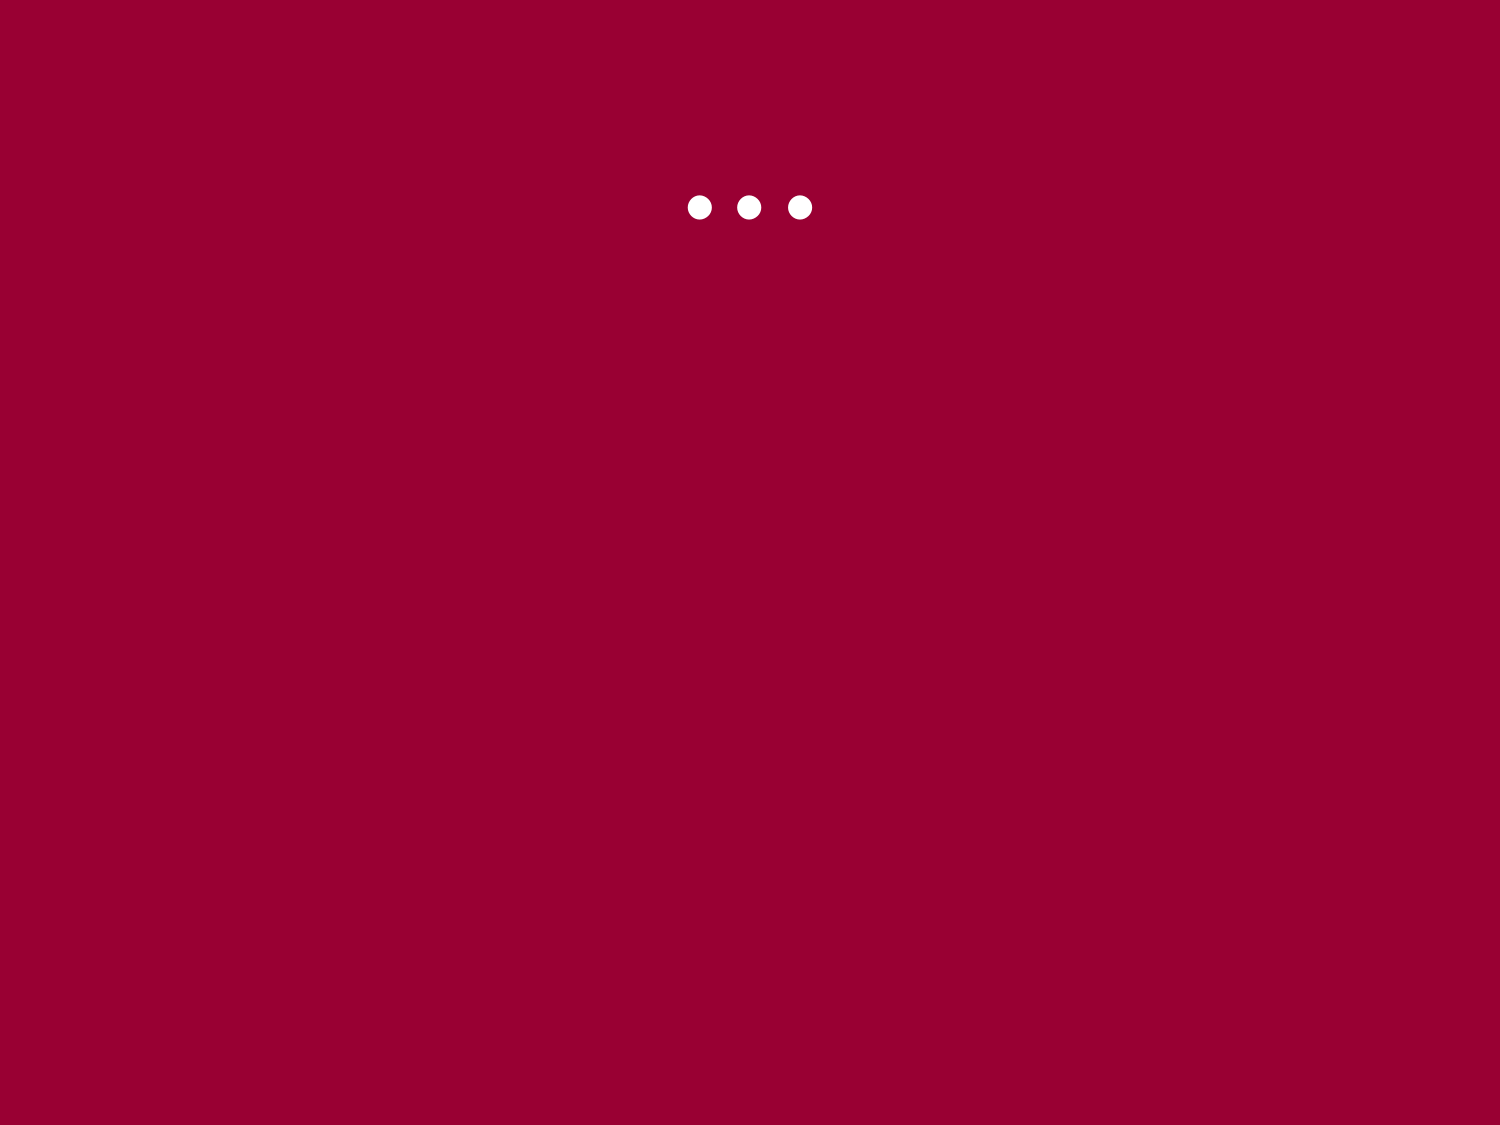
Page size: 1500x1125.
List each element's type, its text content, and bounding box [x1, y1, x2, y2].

title … [75, 45, 1425, 233]
